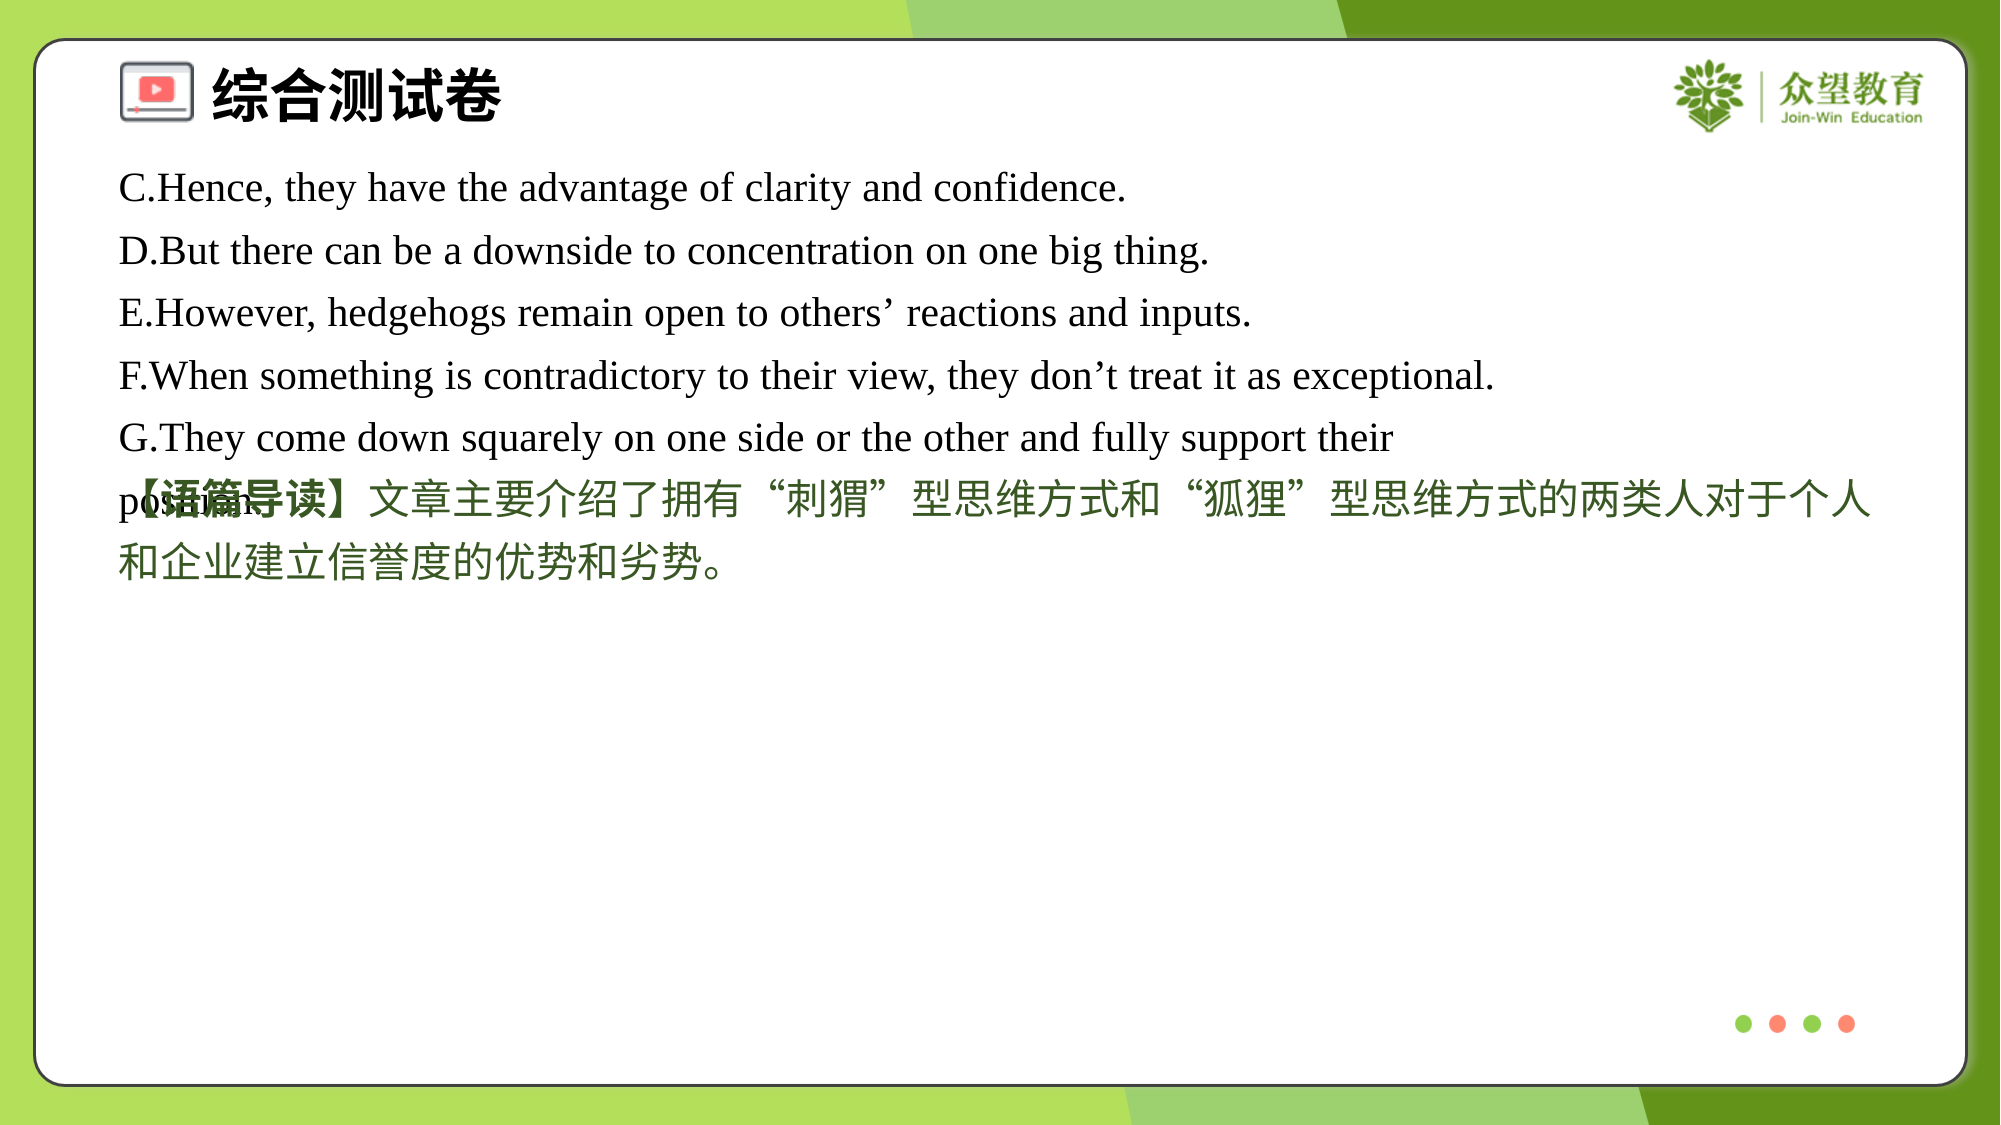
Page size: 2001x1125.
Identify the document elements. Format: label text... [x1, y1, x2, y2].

text_box 【语篇导读】文章主要介绍了拥有“刺猬”型思维方式和“狐狸”型思维方式的两类人对于个人和企业建立信誉度的优势和劣势。 [118, 460, 1883, 581]
picture [0, 0, 2000, 1125]
text_box C.Hence, they have the advantage of clarity and confidence. D.But there can be a downside to concentration on one big thing. E.However, hedgehogs remain open to others’ reactions and inputs. F.When something is contradictory to their view, they don’t treat it as exceptional. G.They come down squarely on one side or the other and fully support their position.#7 [118, 147, 1883, 454]
